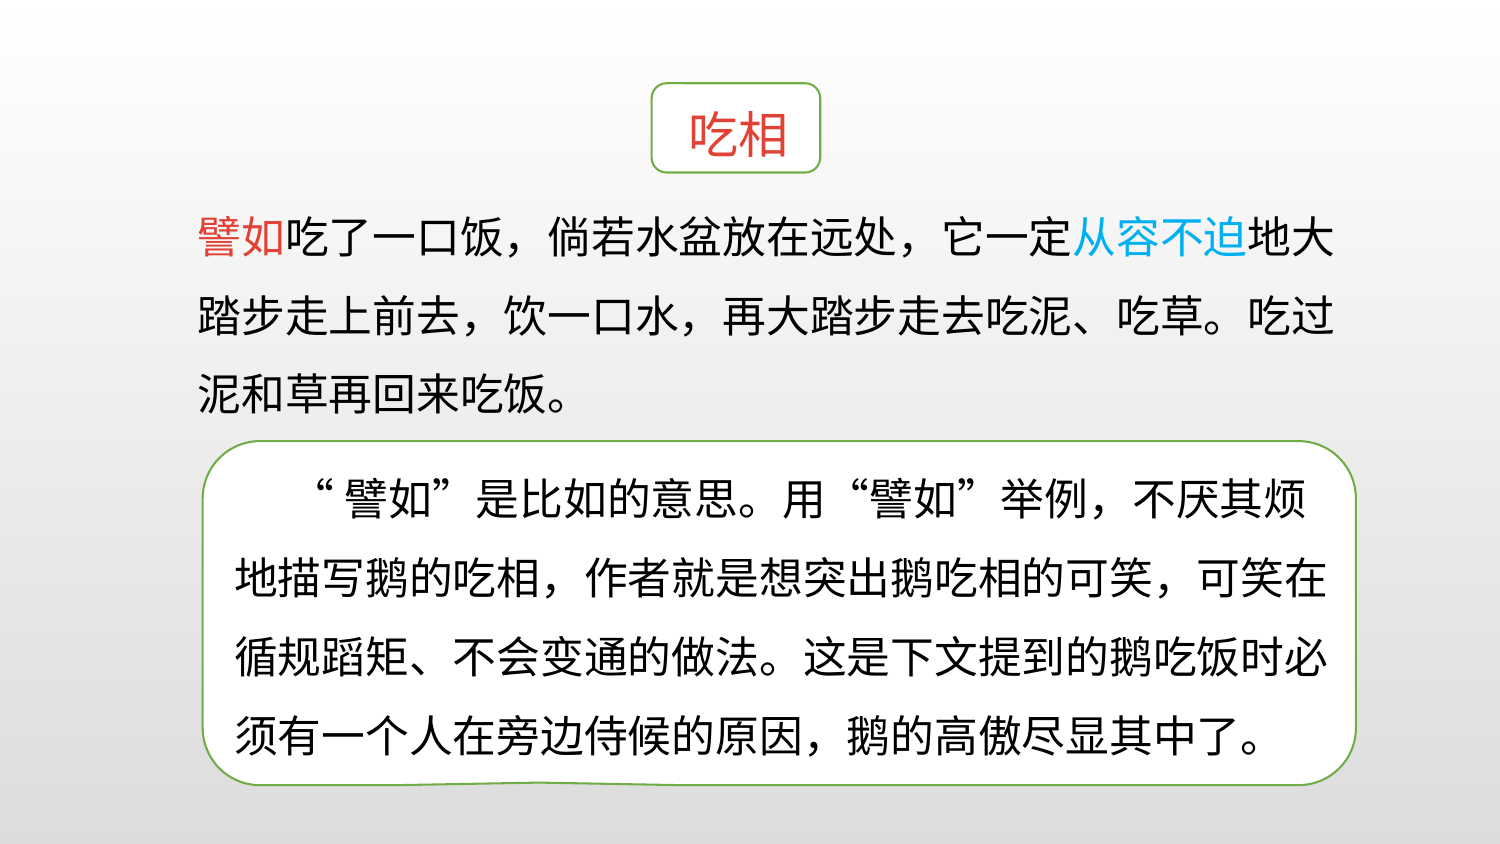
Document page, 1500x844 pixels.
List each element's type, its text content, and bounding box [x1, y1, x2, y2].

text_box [202, 427, 1356, 786]
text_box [651, 83, 821, 173]
text_box 譬如吃了一口饭，倘若水盆放在远处，它一定从容不迫地大踏步走上前去，饮一口水，再大踏步走去吃泥、吃草。吃过泥和草再回来吃饭。 [186, 177, 1373, 426]
